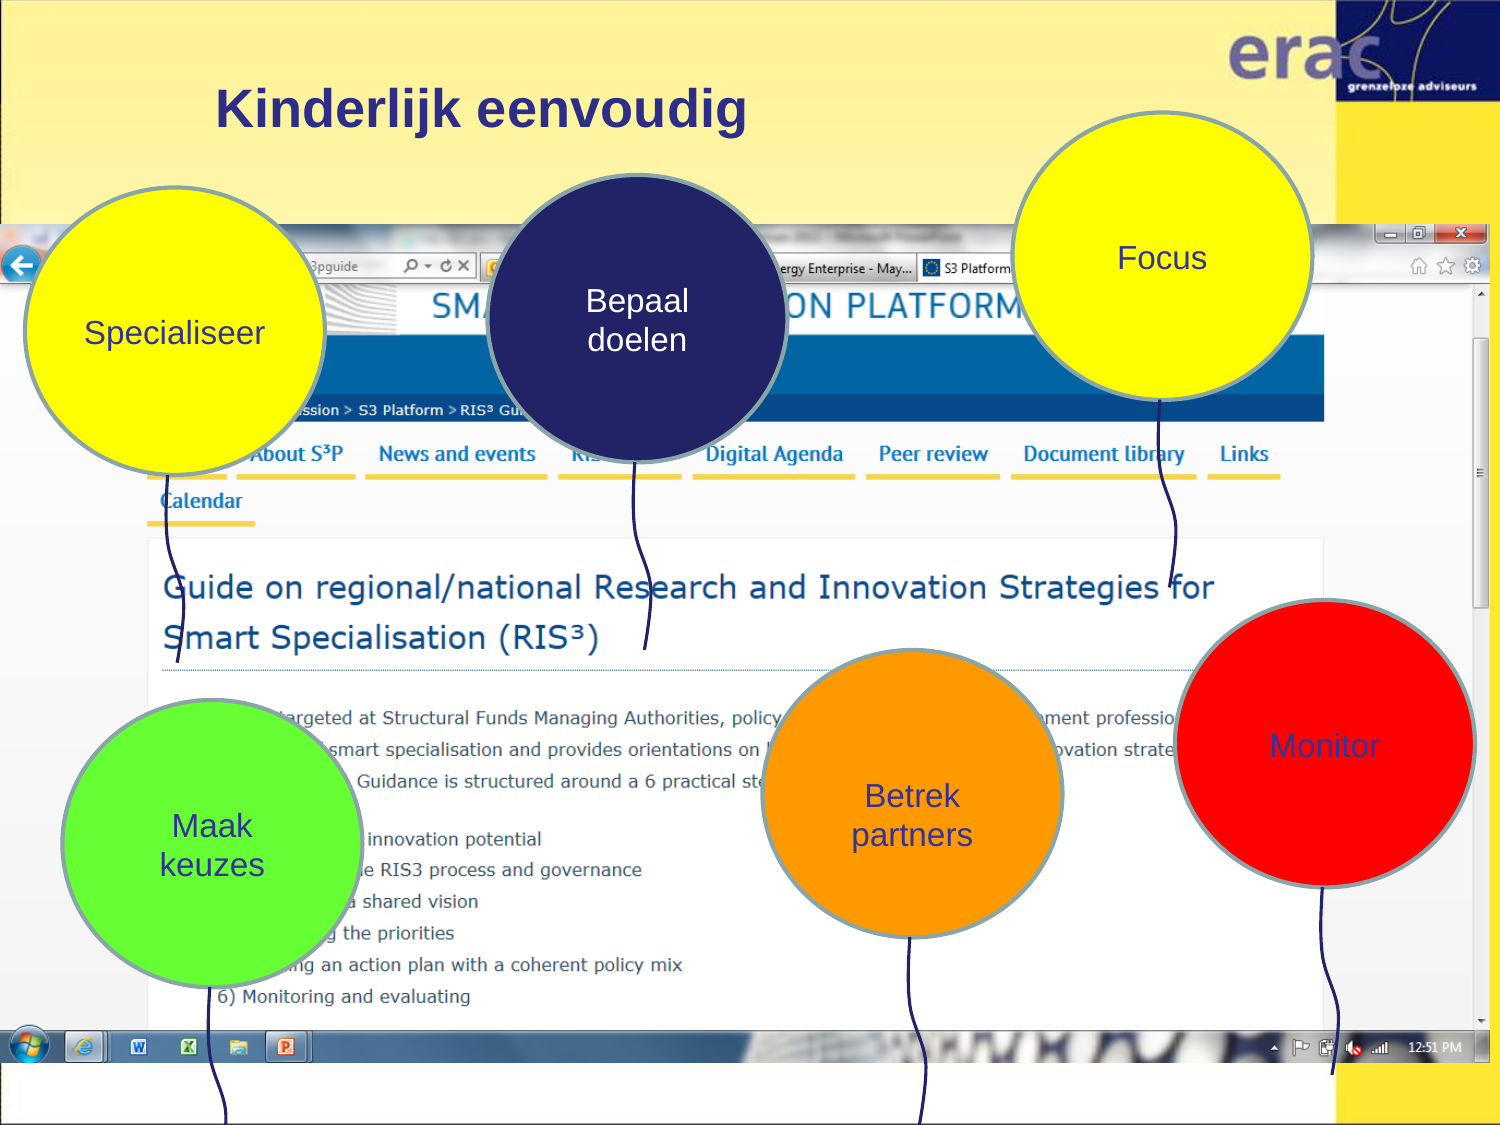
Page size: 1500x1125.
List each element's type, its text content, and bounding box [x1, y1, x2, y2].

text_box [24, 187, 326, 663]
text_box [762, 649, 1063, 1125]
picture [0, 0, 1500, 1125]
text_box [62, 699, 363, 1125]
text_box Kinderlijk eenvoudig [49, 12, 1328, 200]
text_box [1174, 599, 1476, 1076]
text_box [1012, 112, 1313, 588]
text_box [487, 174, 788, 651]
